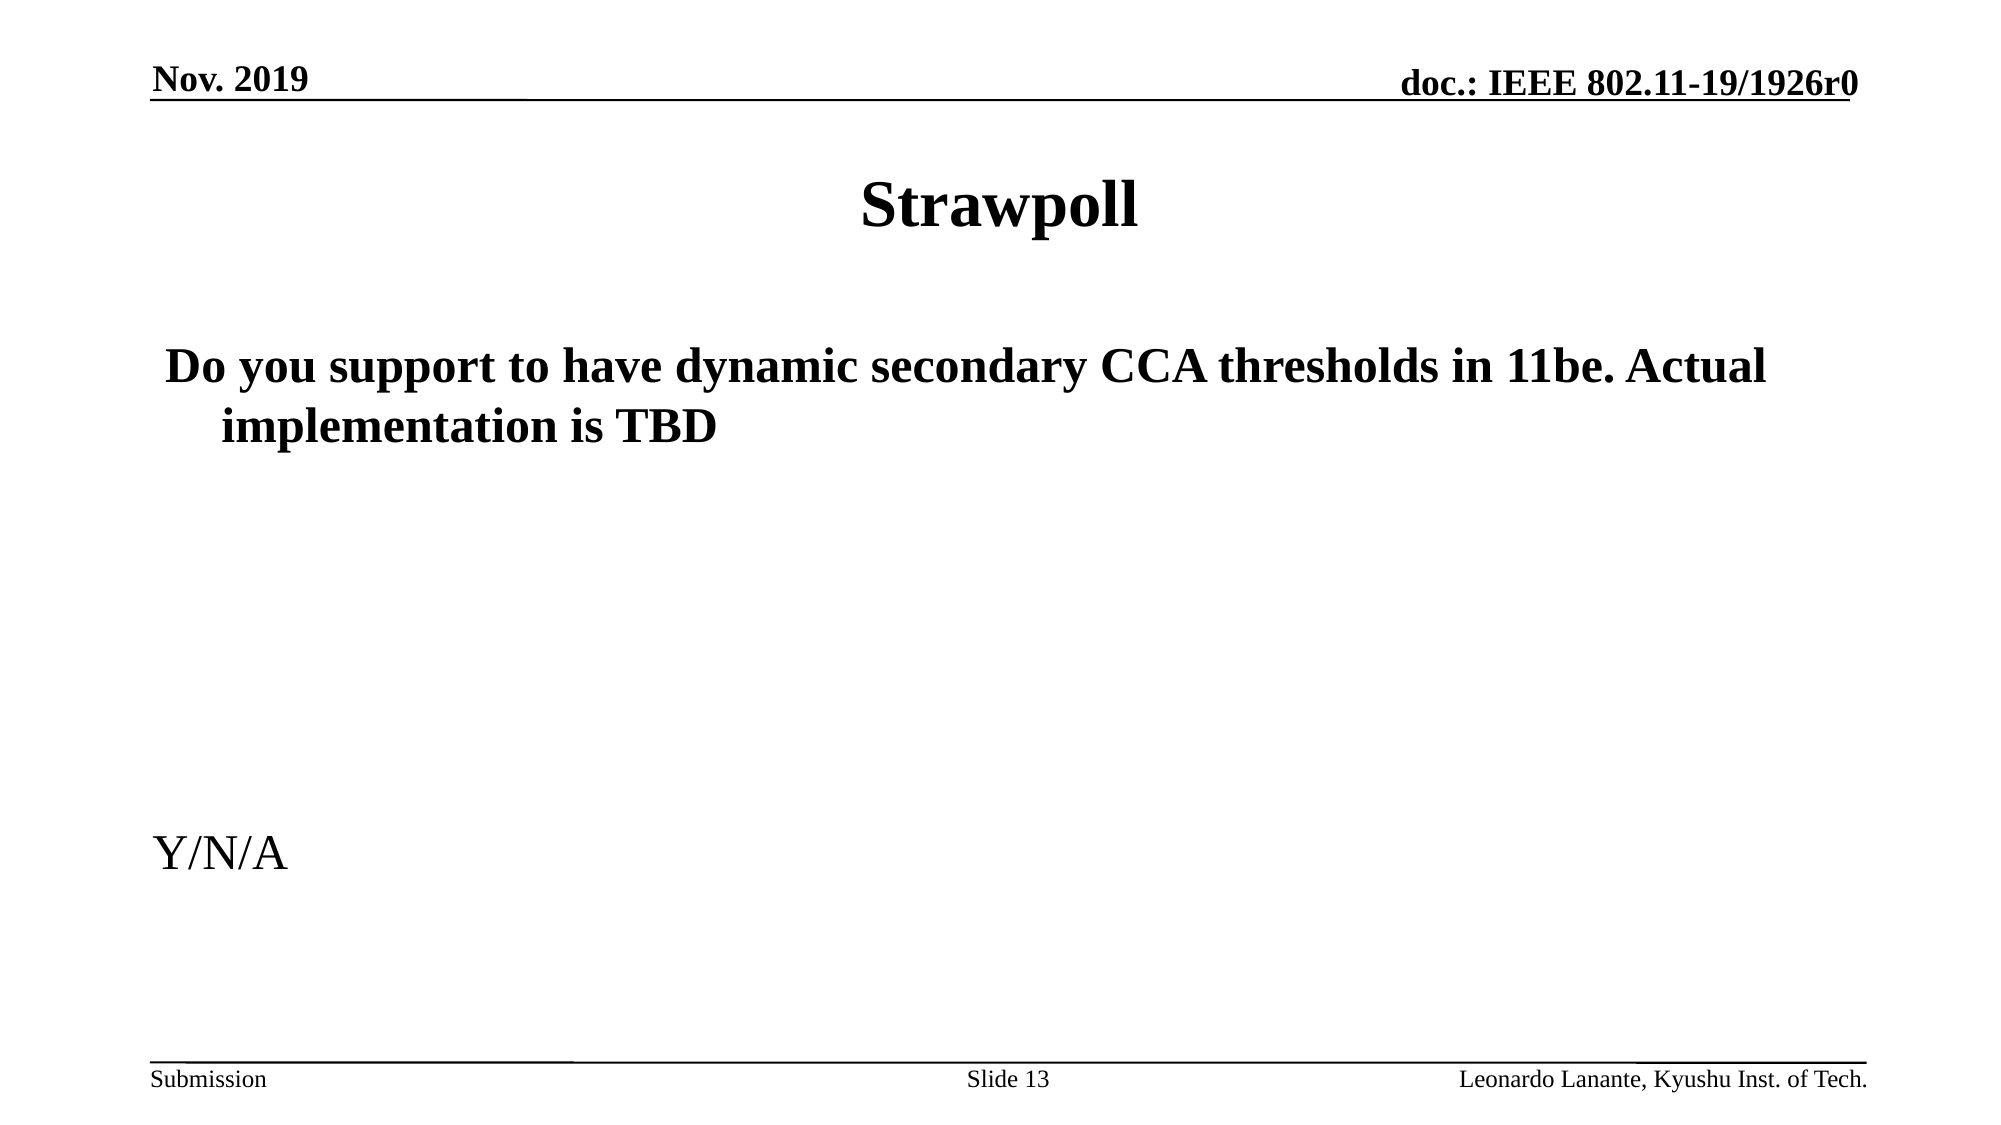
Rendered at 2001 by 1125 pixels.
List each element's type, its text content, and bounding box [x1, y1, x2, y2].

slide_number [152, 54, 563, 100]
footer Leonardo Lanante, Kyushu Inst. of Tech. [1171, 1061, 1869, 1093]
list Do you support to have dynamic secondary CCA thresholds in 11be. Actual implementation is TBD [149, 324, 1850, 1000]
slide_number Slide 13 [950, 1061, 1067, 1123]
title Strawpoll [149, 112, 1850, 288]
text_box Y/N/A [137, 812, 550, 888]
